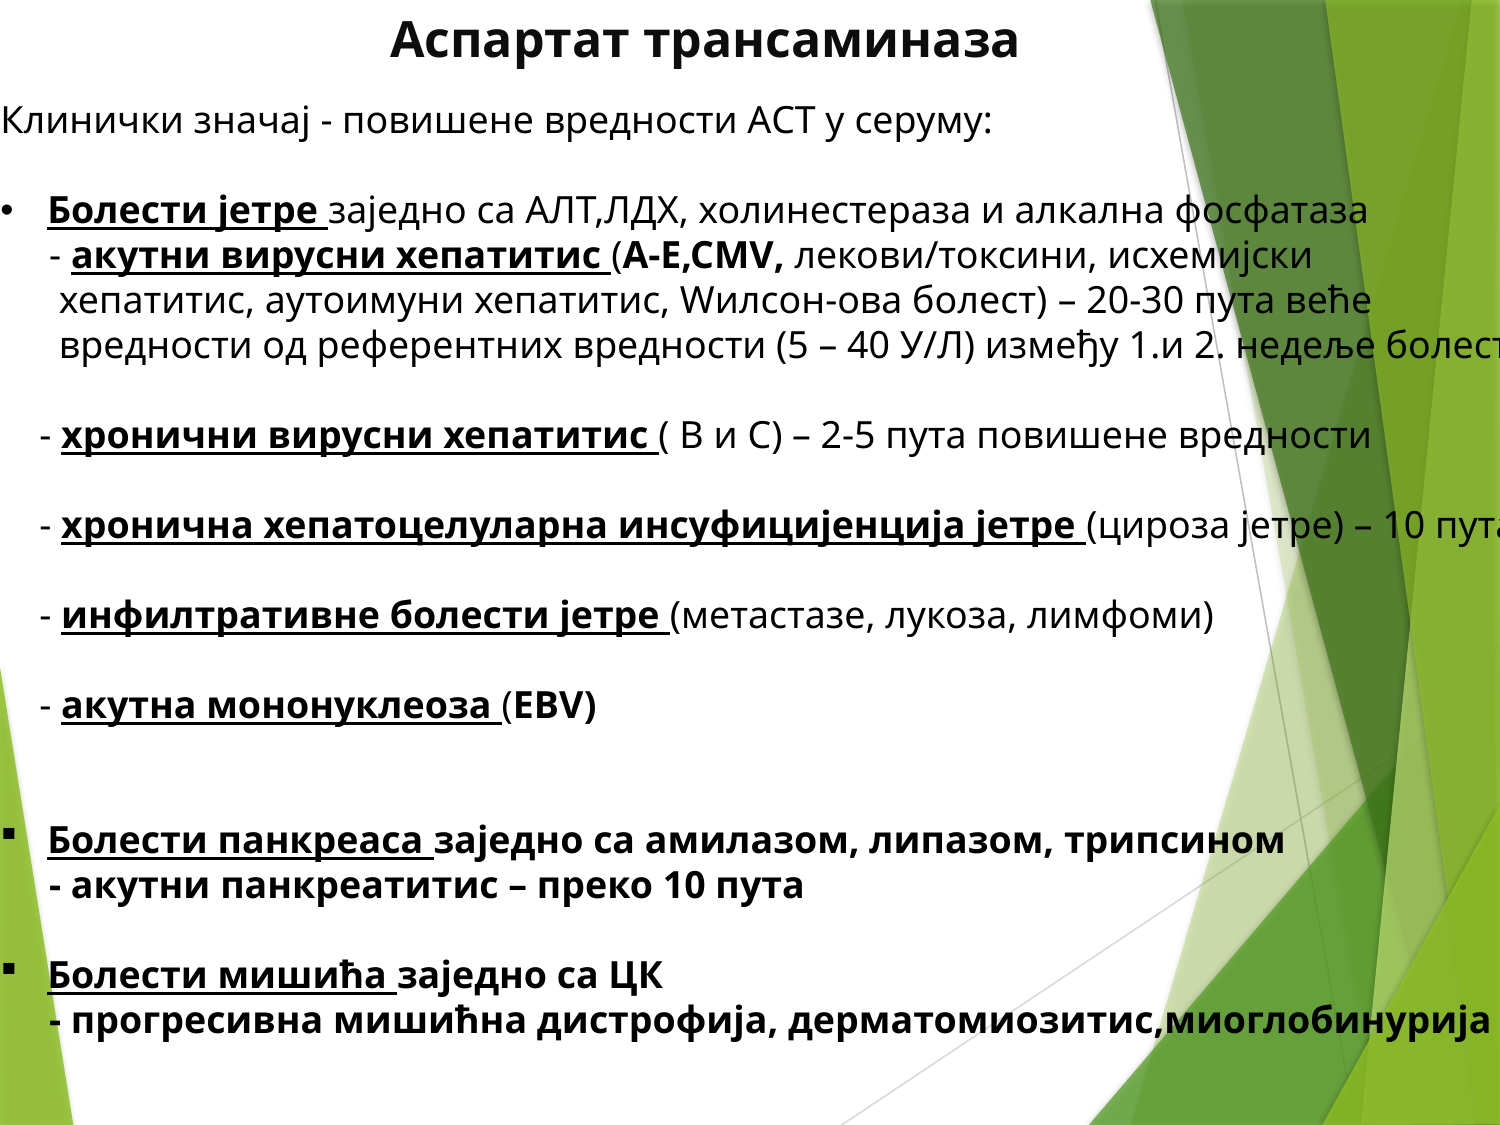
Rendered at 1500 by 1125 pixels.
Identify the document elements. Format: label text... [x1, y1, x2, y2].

text_box Клинички значај - повишене вредности АСТ у серуму: Болести јетре заједно са АЛТ,ЛДХ, холинестераза и алкална фосфатаза - акутни вирусни хепатитис (A-E,CMV, лекови/токсини, исхемијски хепатитис, аутоимуни хепатитис, Wилсон-ова болест) – 20-30 пута веће вредности од референтних вредности (5 – 40 У/Л) између 1.и 2. недеље болести - хронични вирусни хепатитис ( B и C) – 2-5 пута повишене вредности - хронична хепатоцелуларна инсуфицијенција јетре (цироза јетре) – 10 пута - инфилтративне болести јетре (метастазе, лукоза, лимфоми) - акутна мононуклеоза (EBV) Болести панкреаса заједно са амилазом, липазом, трипсином - акутни панкреатитис – преко 10 пута Болести мишића заједно са ЦК - прогресивна мишићна дистрофија, дерматомиозитис,миоглобинурија [0, 89, 1500, 1049]
text_box Аспартат трансаминаза [375, 0, 1037, 76]
